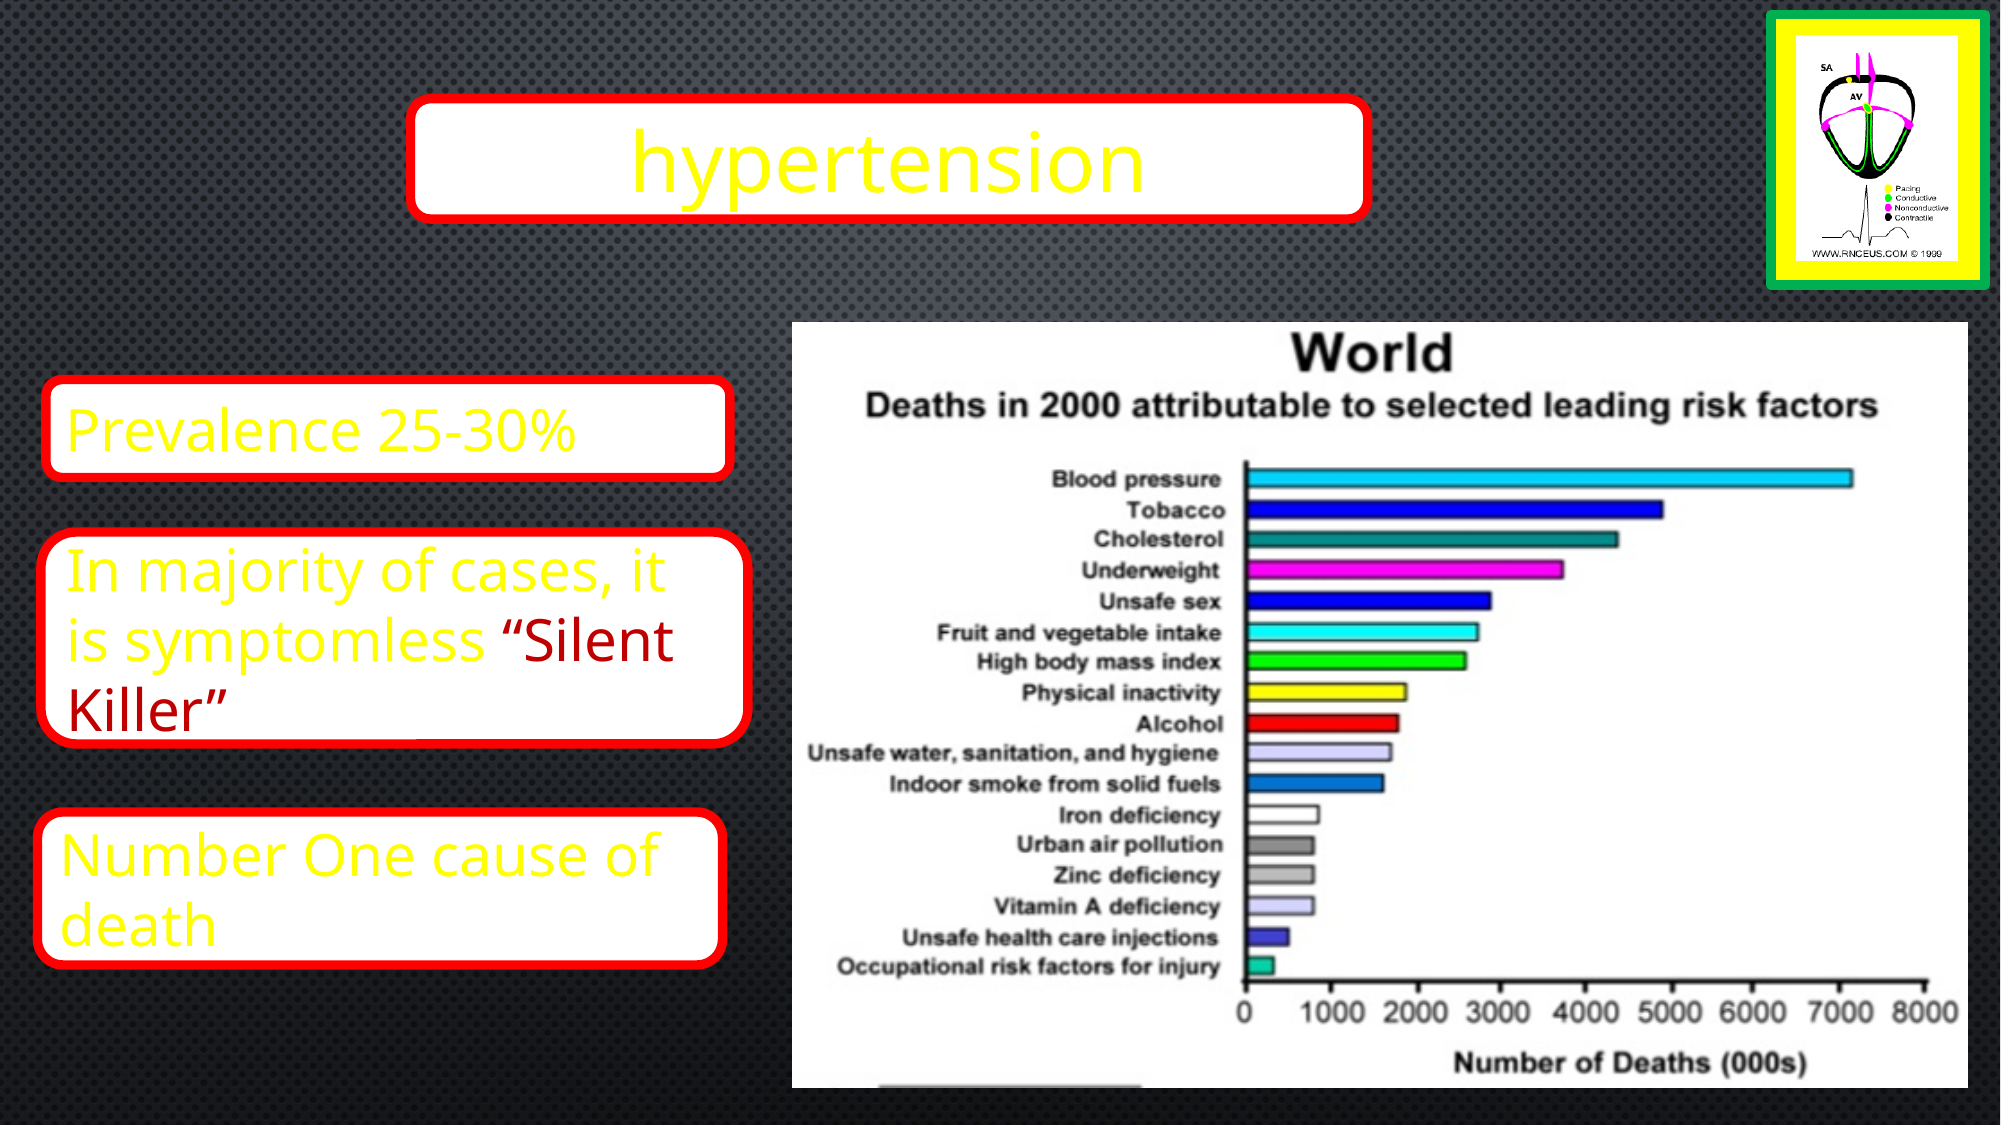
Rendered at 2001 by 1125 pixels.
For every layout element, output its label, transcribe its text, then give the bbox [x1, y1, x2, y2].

picture [1795, 35, 1959, 261]
text_box Number One cause of death [35, 810, 725, 967]
text_box In majority of cases, it is symptomless “Silent Killer” [39, 530, 750, 746]
text_box [1770, 13, 1987, 287]
text_box Prevalence 25-30% [44, 377, 732, 480]
picture [792, 322, 1968, 1088]
text_box hypertension [408, 97, 1370, 221]
